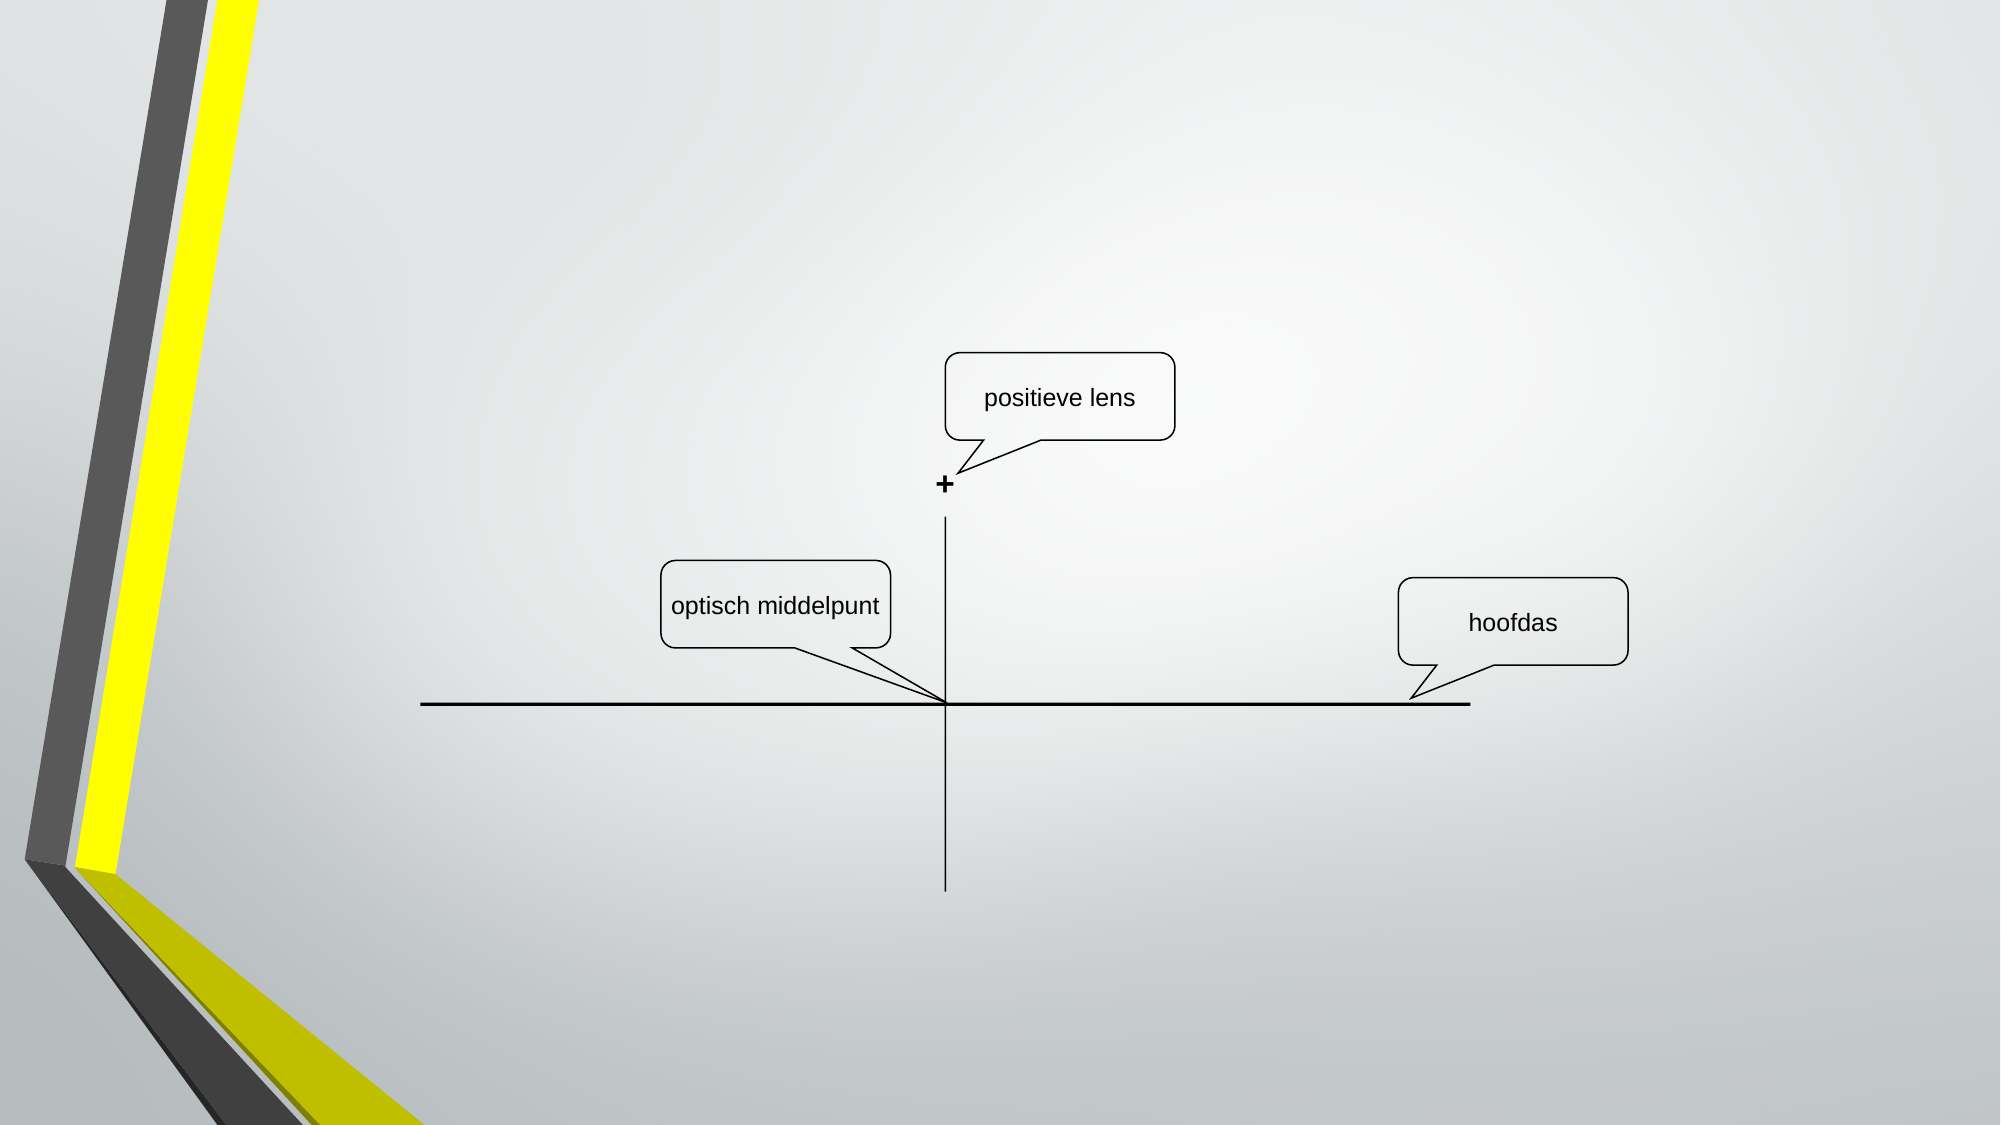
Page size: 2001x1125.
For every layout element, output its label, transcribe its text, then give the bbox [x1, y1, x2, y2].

text_box optisch middelpunt [660, 560, 948, 703]
text_box hoofdas [1398, 577, 1629, 699]
text_box + [920, 454, 971, 510]
text_box positieve lens [945, 352, 1175, 474]
